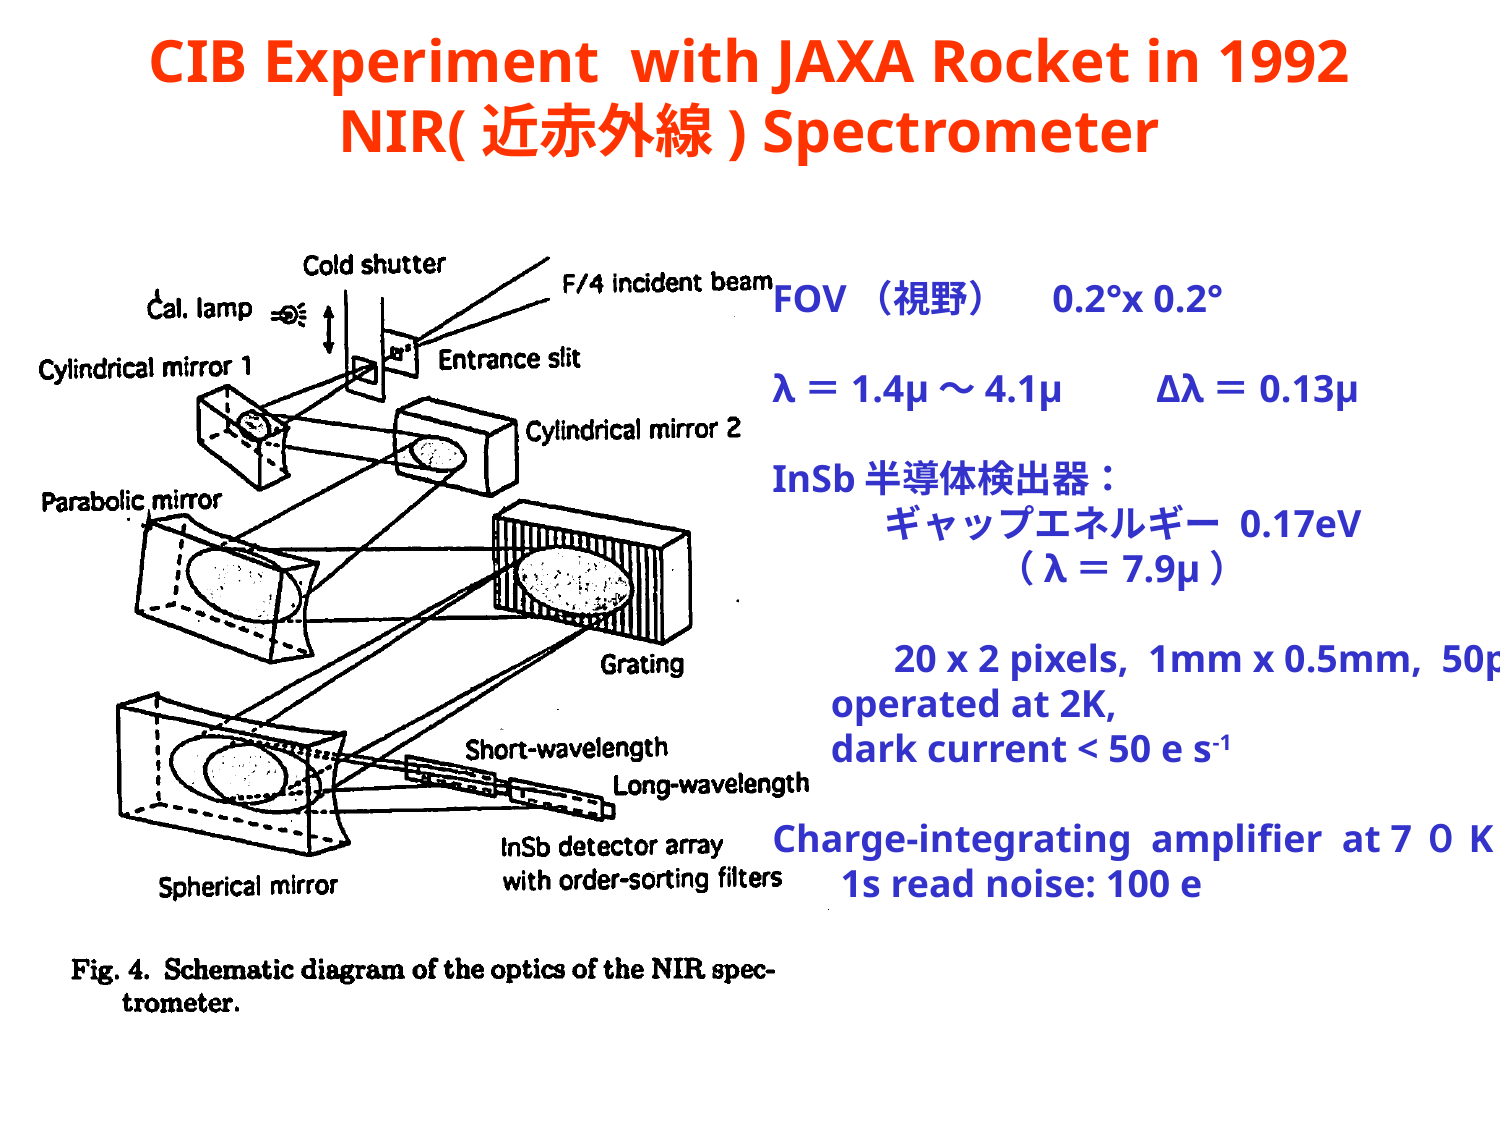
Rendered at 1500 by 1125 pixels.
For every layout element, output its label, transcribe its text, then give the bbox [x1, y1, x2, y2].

picture [0, 231, 851, 1033]
title CIB Experiment with JAXA Rocket in 1992 NIR(近赤外線) Spectrometer [112, 0, 1388, 188]
text_box FOV（視野） 0.2°x 0.2° λ＝1.4μ～4.1μ Δλ＝0.13μ InSb半導体検出器： ギャップエネルギー 0.17eV （λ＝7.9μ） 20 x 2 pixels, 1mm x 0.5mm, 50pF operated at 2K, dark current < 50 e s-1 Charge-integrating amplifier at 7０K 1s read noise: 100 e [855, 267, 1500, 912]
